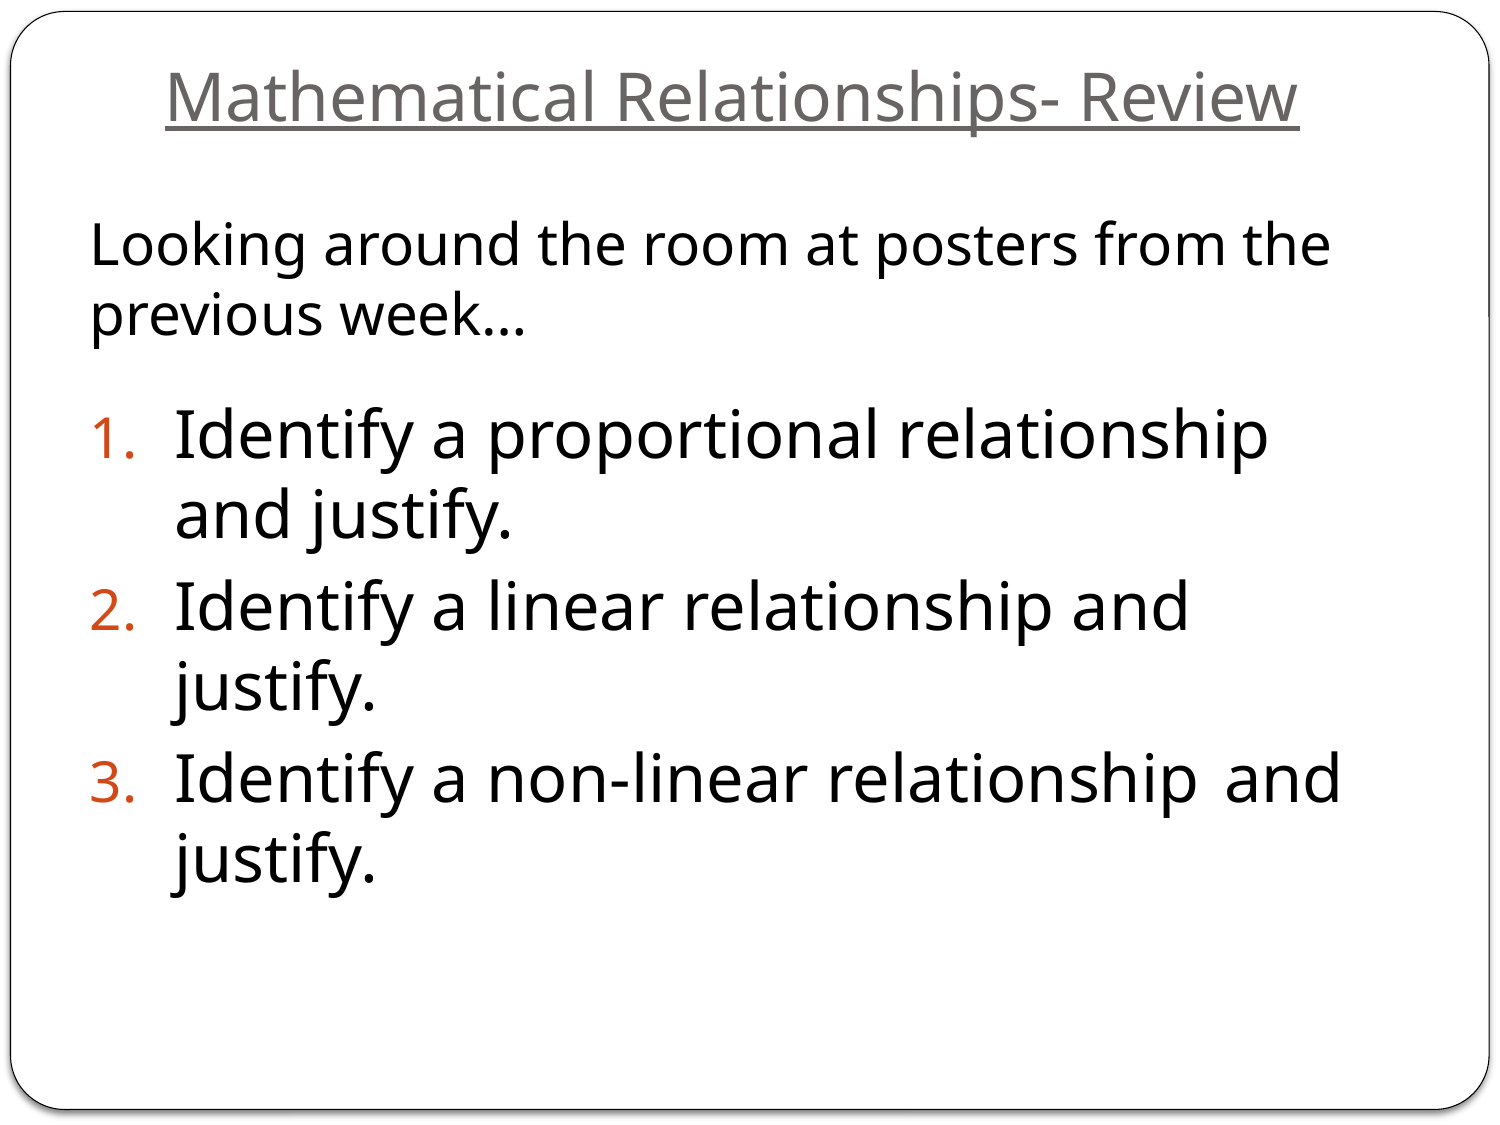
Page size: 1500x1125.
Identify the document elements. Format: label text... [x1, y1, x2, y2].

list Looking around the room at posters from the previous week… Identify a proportional relationship and justify. Identify a linear relationship and justify. Identify a non-linear relationship and justify. [75, 200, 1425, 950]
title Mathematical Relationships- Review [150, 45, 1425, 150]
